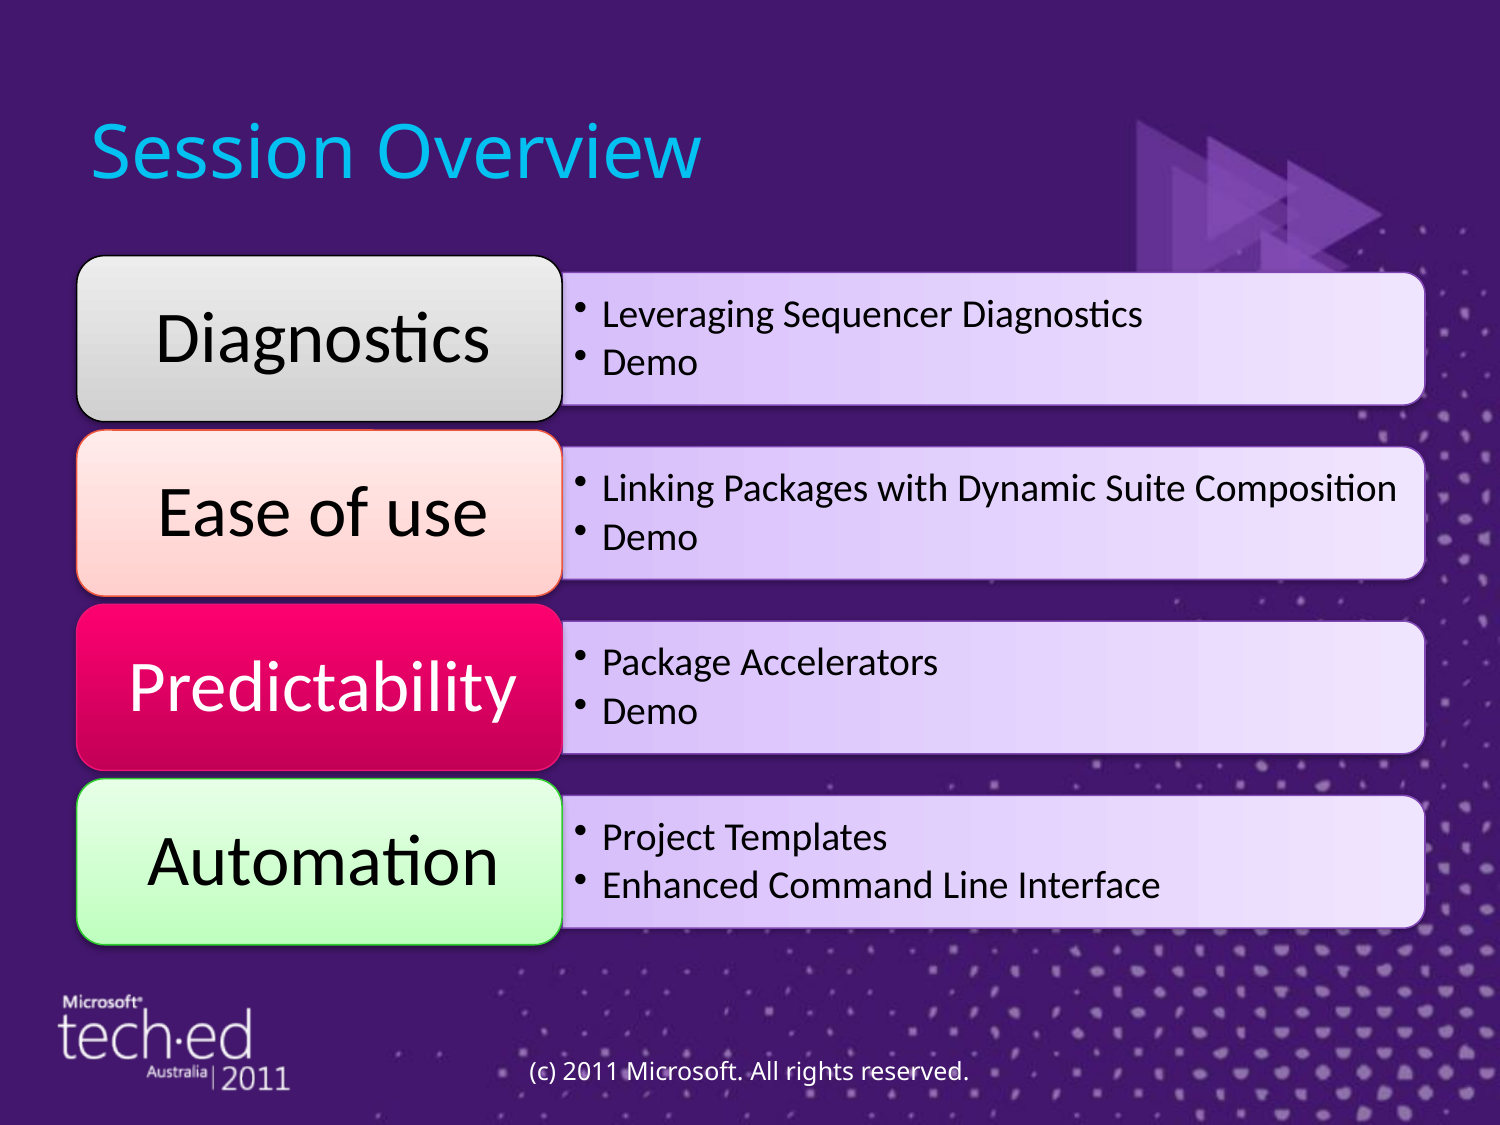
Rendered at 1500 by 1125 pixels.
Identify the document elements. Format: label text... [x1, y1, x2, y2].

title Session Overview [75, 54, 1425, 243]
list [76, 255, 1426, 946]
picture [0, 0, 1500, 1125]
footer (c) 2011 Microsoft. All rights reserved. [512, 1042, 988, 1103]
